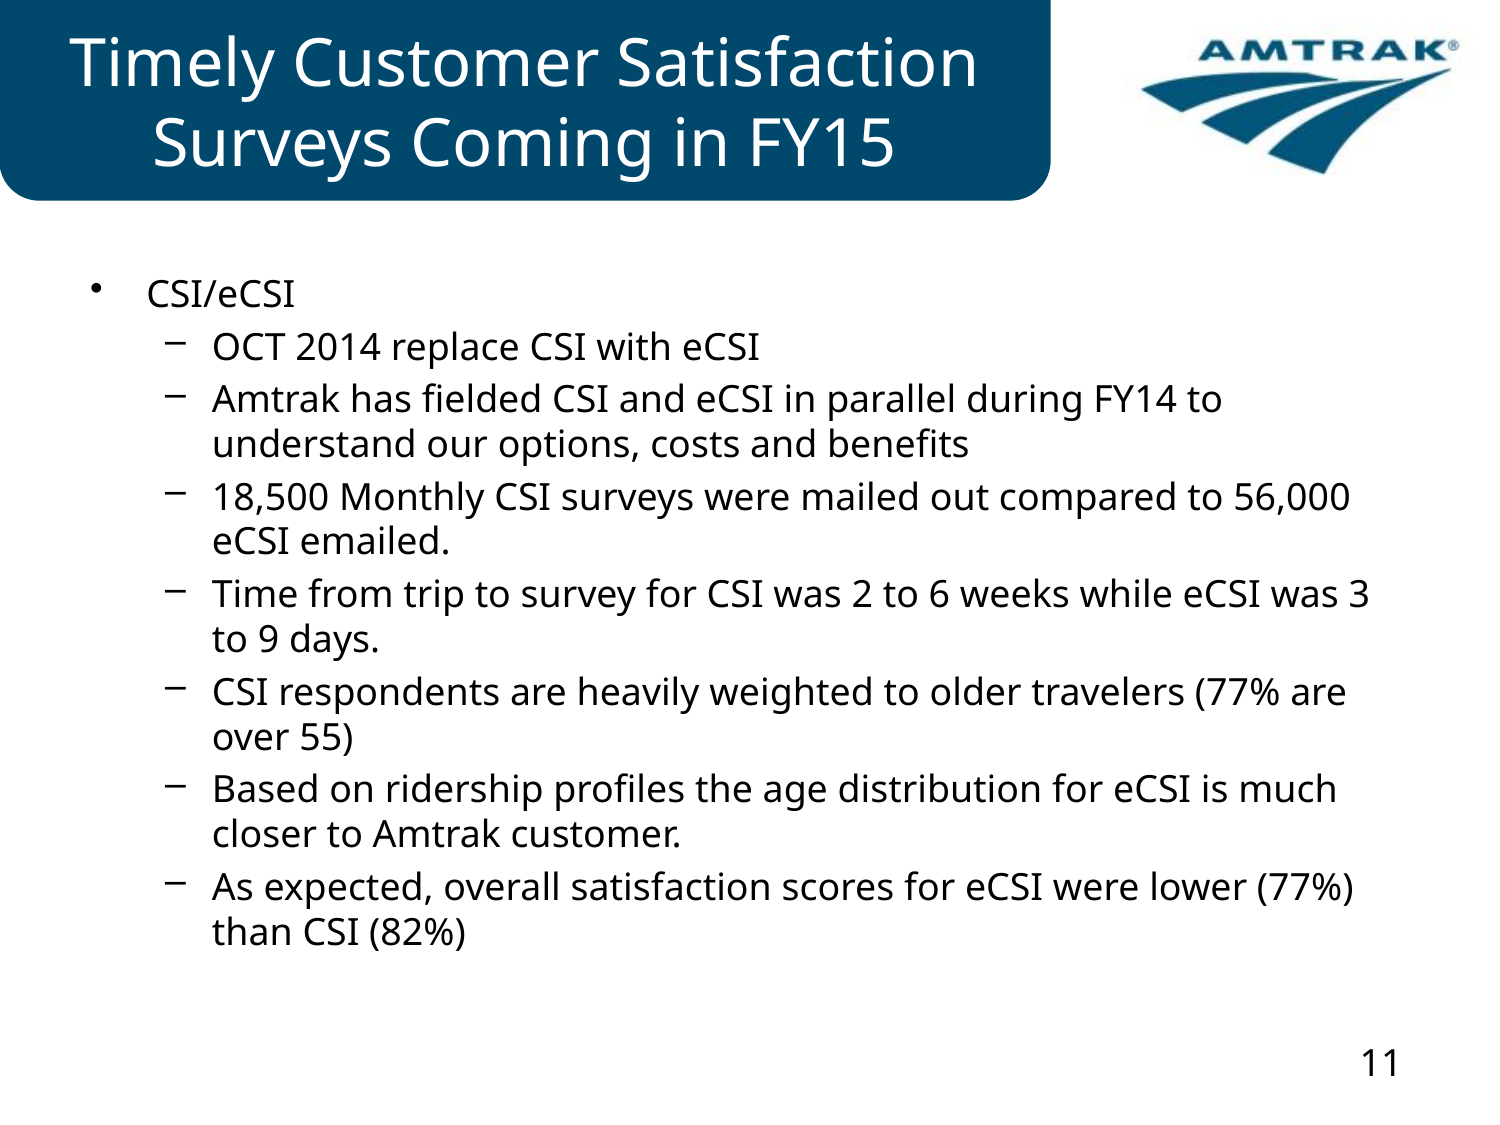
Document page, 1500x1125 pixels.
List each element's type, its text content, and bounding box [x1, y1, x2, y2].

list CSI/eCSI OCT 2014 replace CSI with eCSI Amtrak has fielded CSI and eCSI in parallel during FY14 to understand our options, costs and benefits 18,500 Monthly CSI surveys were mailed out compared to 56,000 eCSI emailed. Time from trip to survey for CSI was 2 to 6 weeks while eCSI was 3 to 9 days. CSI respondents are heavily weighted to older travelers (77% are over 55) Based on ridership profiles the age distribution for eCSI is much closer to Amtrak customer. As expected, overall satisfaction scores for eCSI were lower (77%) than CSI (82%) [75, 262, 1425, 1005]
title Timely Customer Satisfaction Surveys Coming in FY15 [37, 24, 1013, 175]
picture [621, 175, 646, 181]
picture [1100, 0, 1500, 216]
picture [328, 175, 342, 181]
